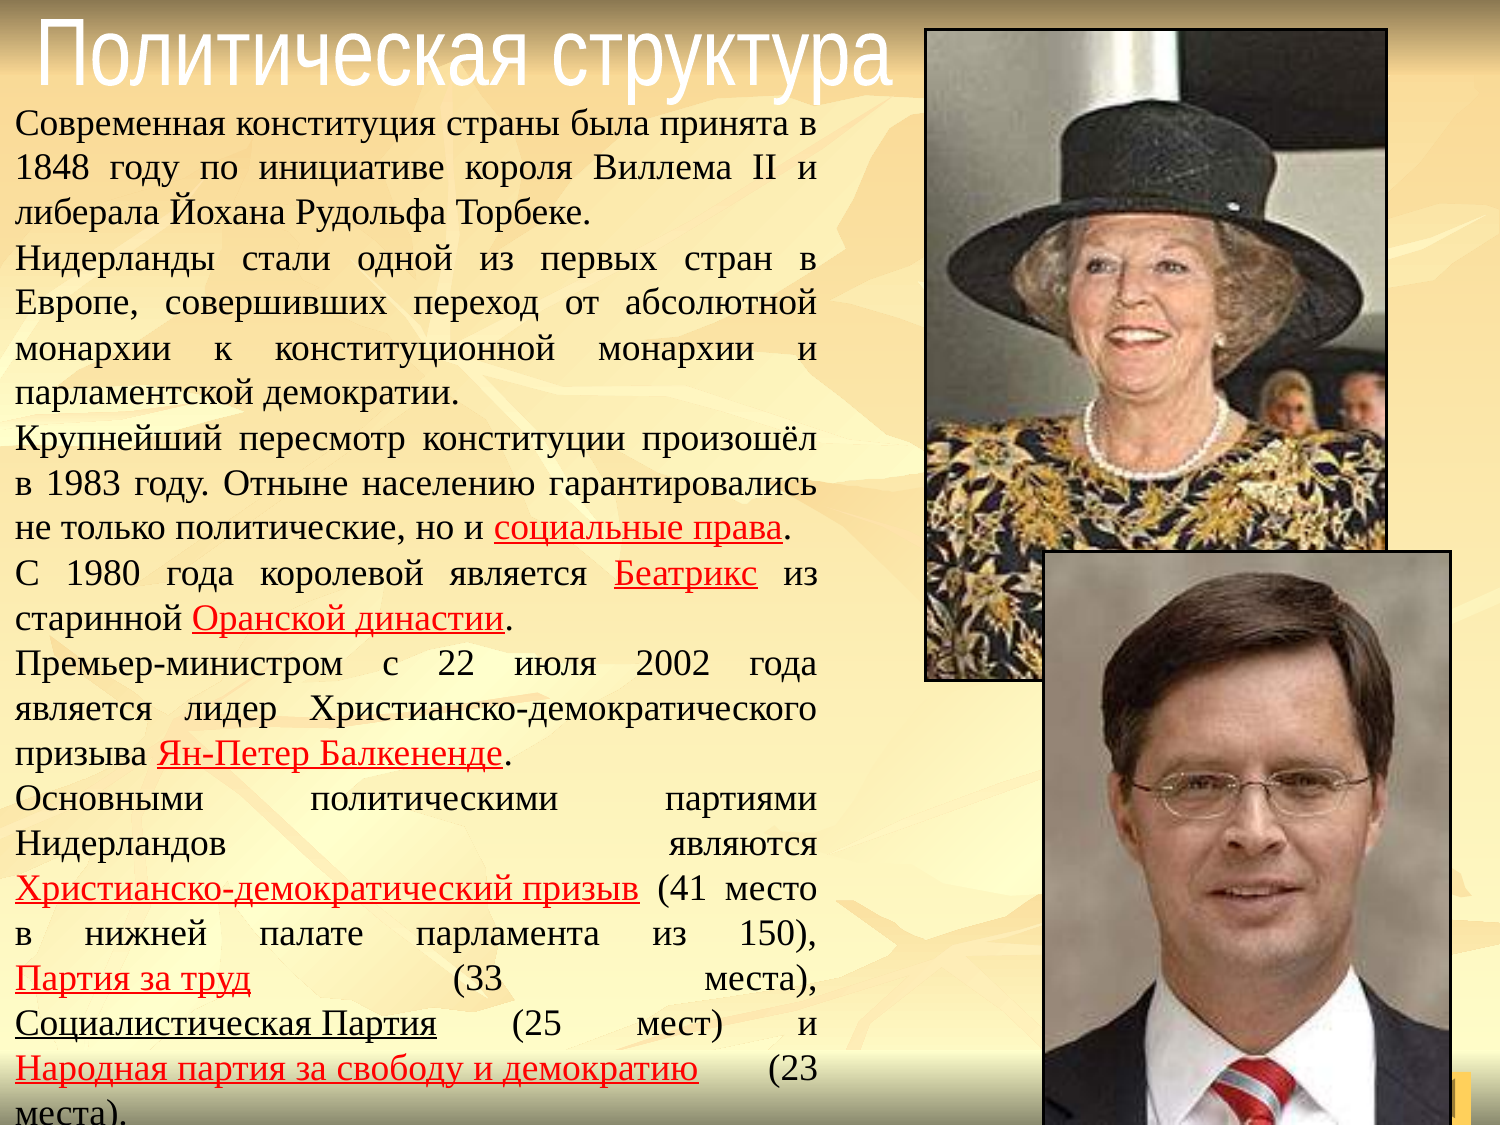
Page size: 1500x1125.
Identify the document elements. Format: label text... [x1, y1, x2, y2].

picture [926, 30, 1450, 1125]
text_box Современная конституция страны была принята в 1848 году по инициативе короля Виллема II и либерала Йохана Рудольфа Торбеке. Нидерланды стали одной из первых стран в Европе, совершивших переход от абсолютной монархии к конституционной монархии и парламентской демократии. Крупнейший пересмотр конституции произошёл в 1983 году. Отныне населению гарантировались не только политические, но и социальные права. С 1980 года королевой является Беатрикс из старинной Оранской династии. Премьер-министром с 22 июля 2002 года является лидер Христианско-демократического призыва Ян-Петер Балкененде. Основными политическими партиями Нидерландов являются Христианско-демократический призыв (41 место в нижней палате парламента из 150), Партия за труд (33 места), Социалистическая Партия (25 мест) и Народная партия за свободу и демократию (23 места). [0, 90, 833, 1125]
text_box [1454, 1071, 1471, 1125]
